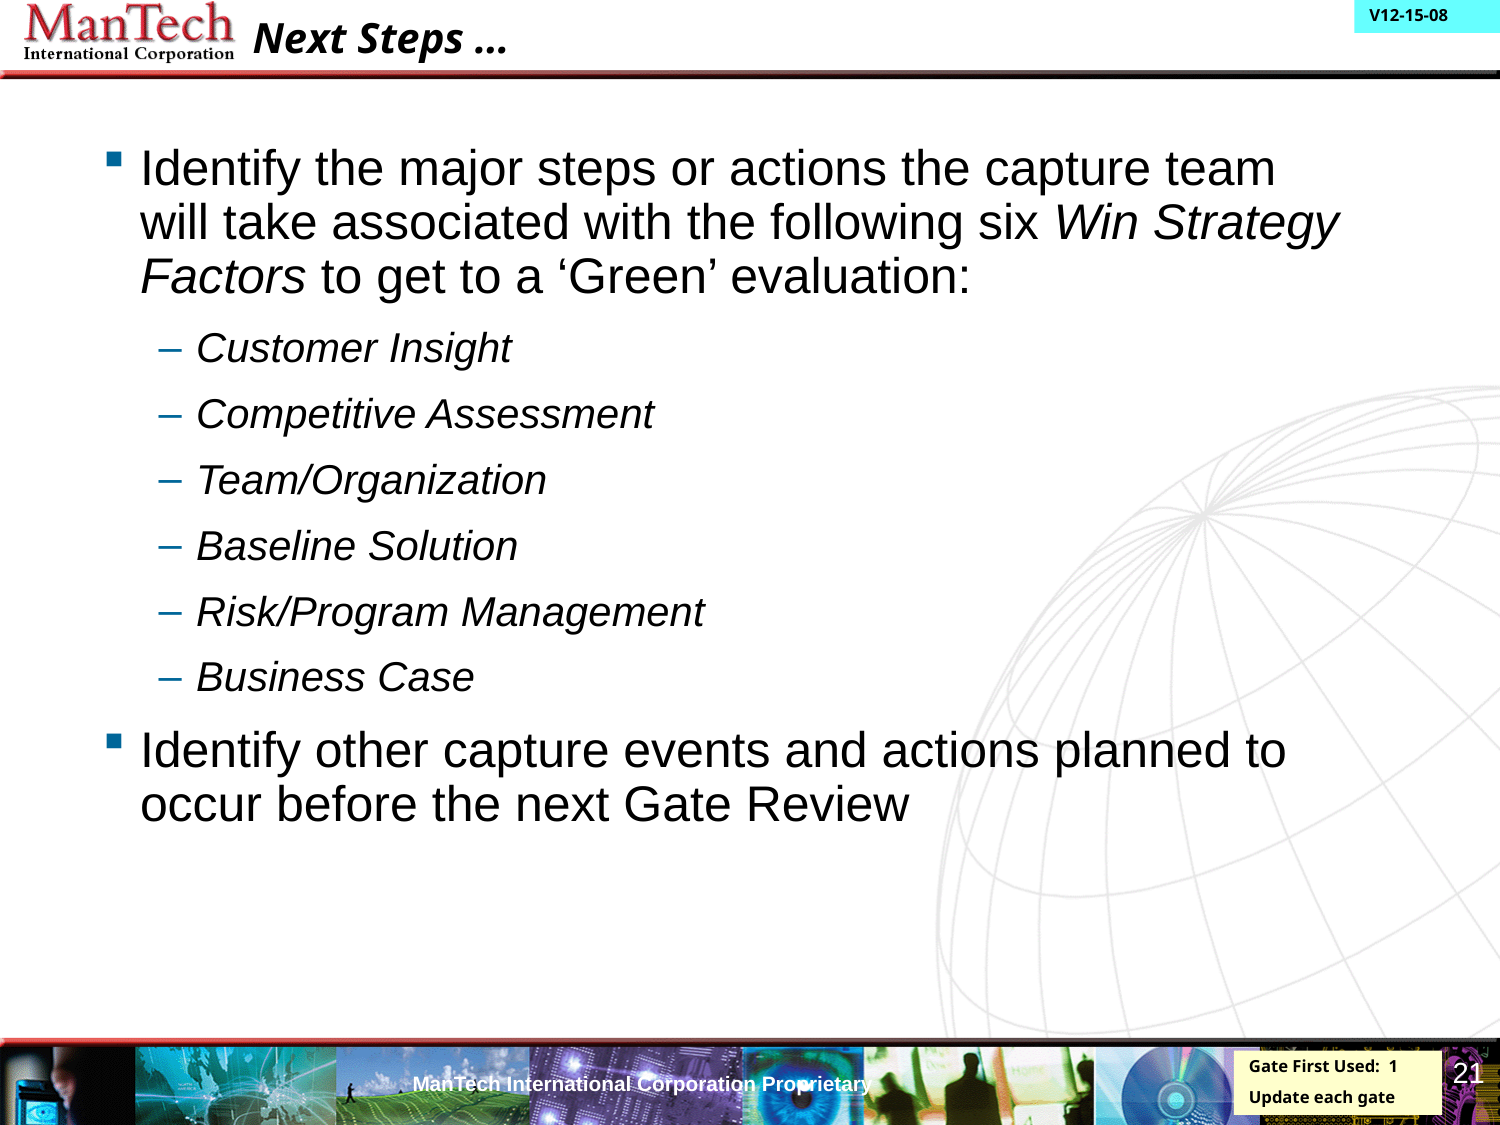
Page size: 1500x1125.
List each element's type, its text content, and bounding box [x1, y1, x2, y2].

text_box Gate First Used: 1 Update each gate [1233, 1050, 1443, 1115]
slide_number 21 [1149, 1046, 1500, 1125]
title Next Steps … [237, 4, 1500, 70]
list Identify the major steps or actions the capture team will take associated with the following six Win Strategy Factors to get to a ‘Green’ evaluation: Customer Insight Competitive Assessment Team/Organization Baseline Solution Risk/Program Management Business Case Identify other capture events and actions planned to occur before the next Gate Review [87, 134, 1358, 919]
